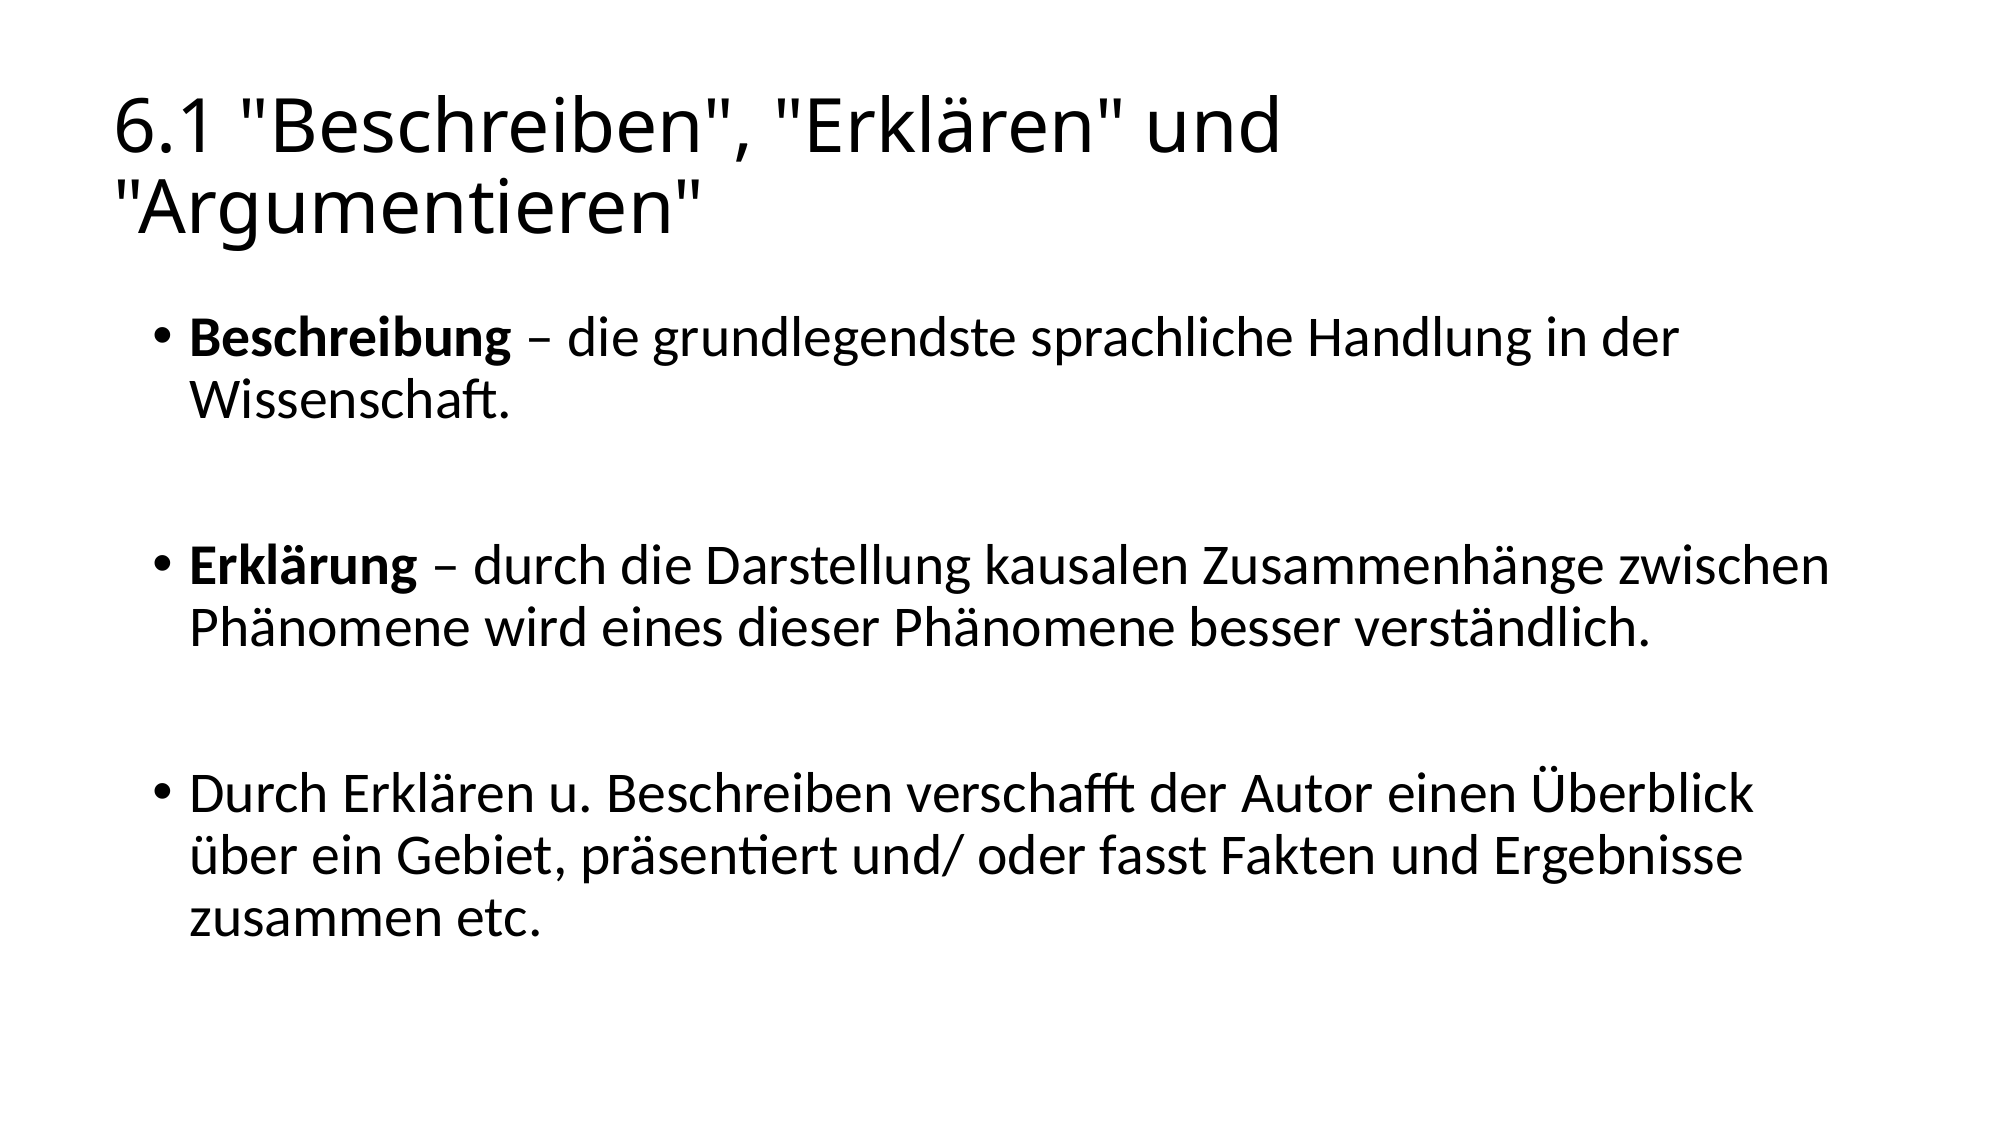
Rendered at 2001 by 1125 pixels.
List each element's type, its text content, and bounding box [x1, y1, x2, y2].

title 6.1 "Beschreiben", "Erklären" und "Argumentieren" [98, 59, 1863, 278]
list Beschreibung – die grundlegendste sprachliche Handlung in der Wissenschaft. Erklärung – durch die Darstellung kausalen Zusammenhänge zwischen Phänomene wird eines dieser Phänomene besser verständlich. Durch Erklären u. Beschreiben verschafft der Autor einen Überblick über ein Gebiet, präsentiert und/ oder fasst Fakten und Ergebnisse zusammen etc. [137, 299, 1863, 1014]
